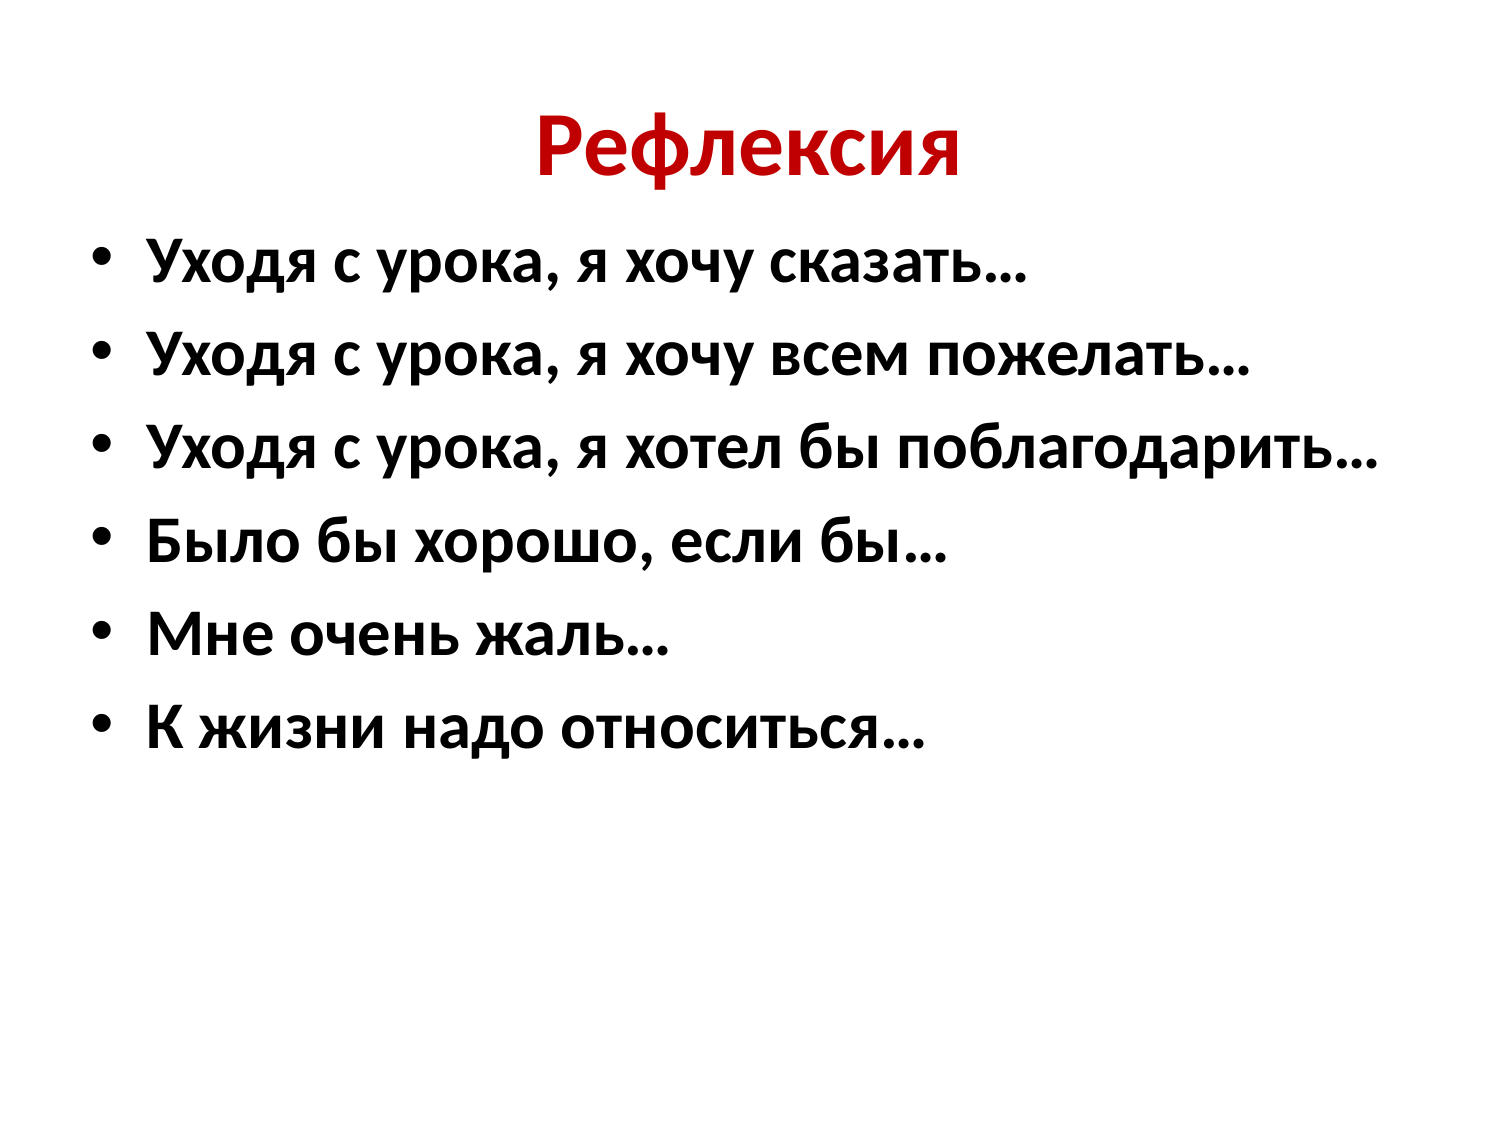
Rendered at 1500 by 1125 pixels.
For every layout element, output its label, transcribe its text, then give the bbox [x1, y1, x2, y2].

list Уходя с урока, я хочу сказать… Уходя с урока, я хочу всем пожелать… Уходя с урока, я хотел бы поблагодарить… Было бы хорошо, если бы… Мне очень жаль… К жизни надо относиться… [75, 208, 1425, 1005]
title Рефлексия [75, 45, 1425, 208]
